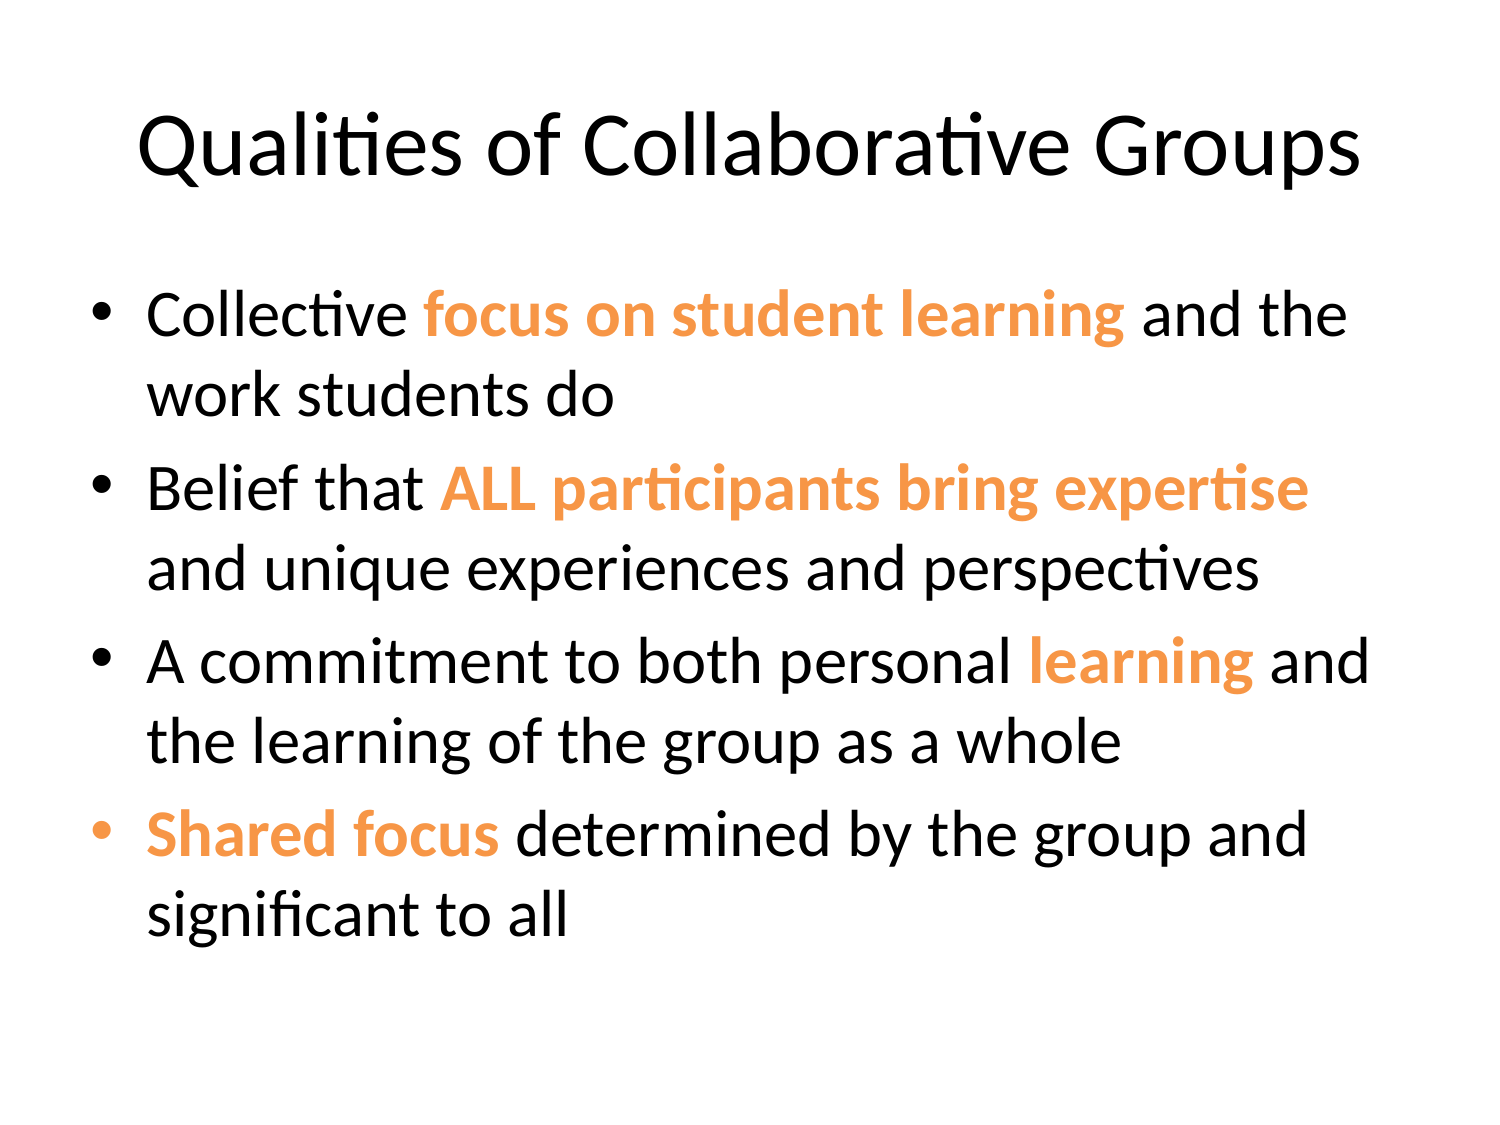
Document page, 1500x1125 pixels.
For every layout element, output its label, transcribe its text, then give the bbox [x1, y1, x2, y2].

list Collective focus on student learning and the work students do Belief that ALL participants bring expertise and unique experiences and perspectives A commitment to both personal learning and the learning of the group as a whole Shared focus determined by the group and significant to all [75, 262, 1425, 1005]
title Qualities of Collaborative Groups [75, 45, 1425, 233]
